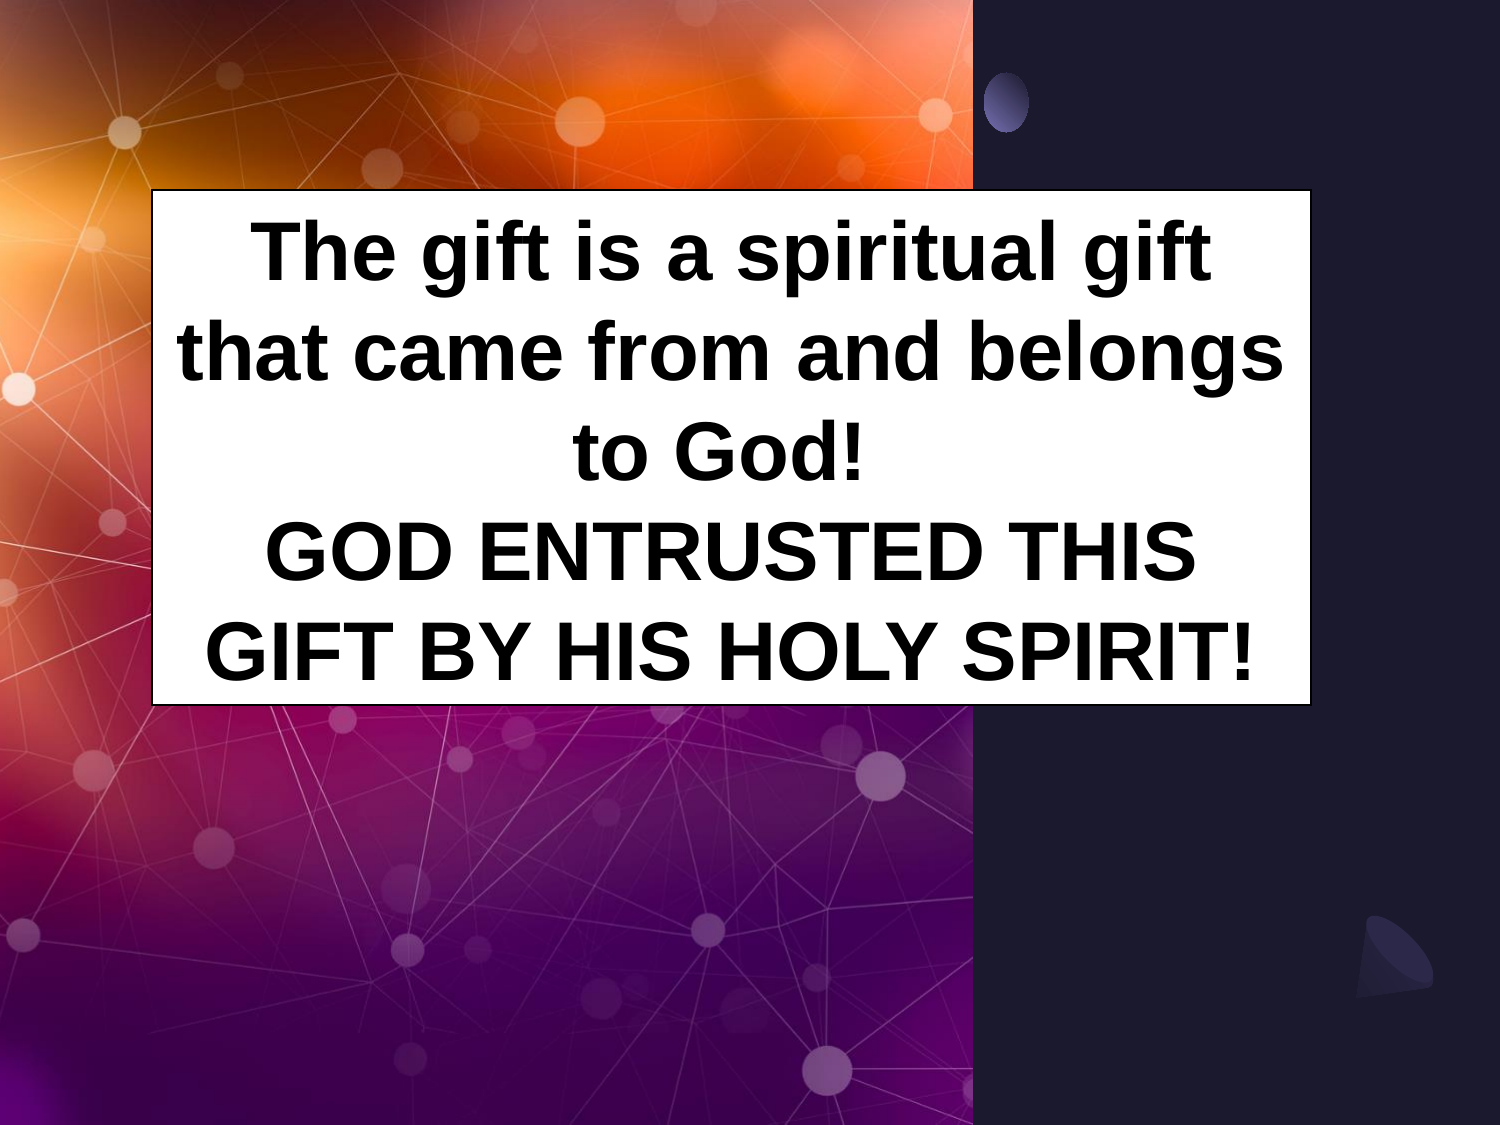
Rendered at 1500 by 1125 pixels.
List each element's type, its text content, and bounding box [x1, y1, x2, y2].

picture [0, 0, 973, 1125]
text_box The gift is a spiritual gift that came from and belongs to God! GOD ENTRUSTED THIS GIFT BY HIS HOLY SPIRIT! [973, 189, 1312, 706]
